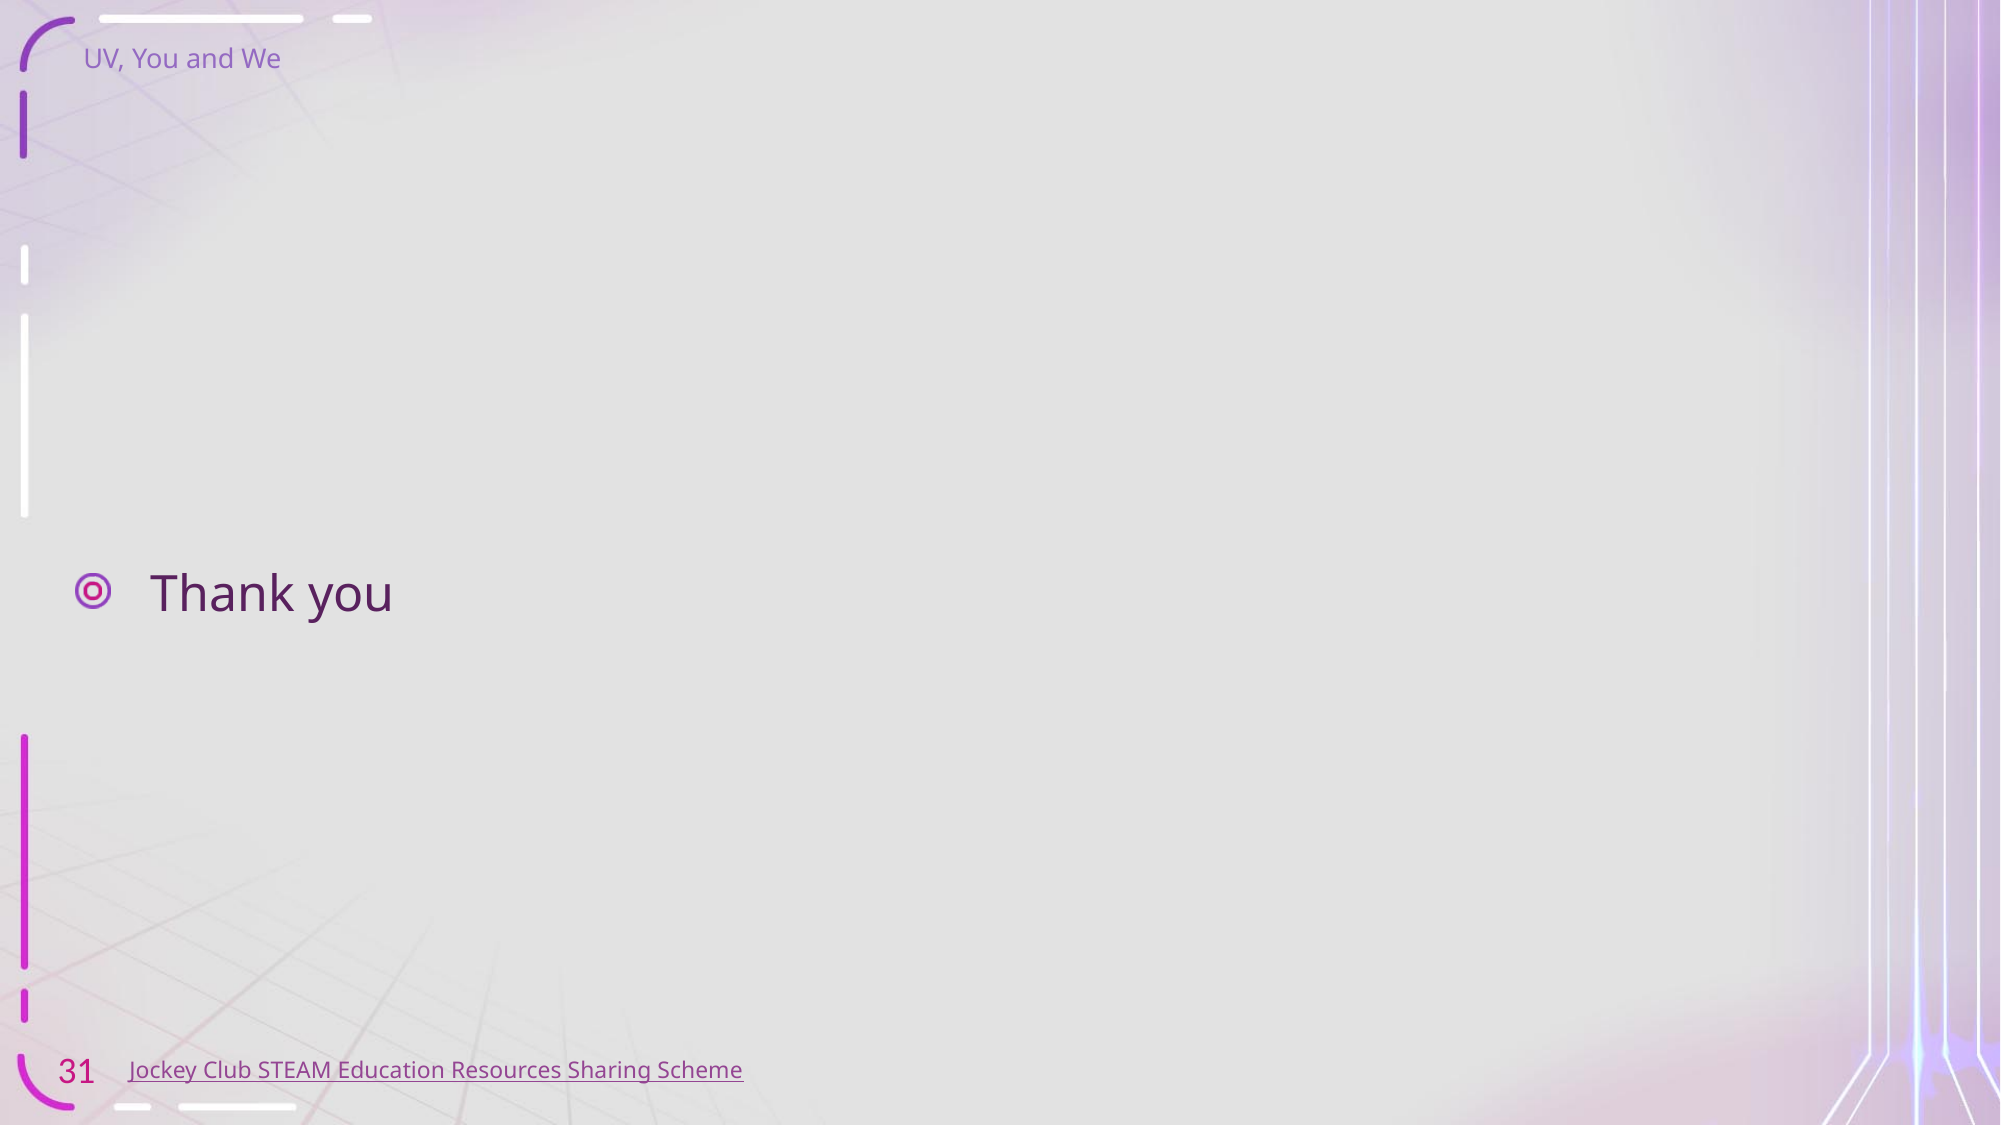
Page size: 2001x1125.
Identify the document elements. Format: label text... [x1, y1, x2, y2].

list Thank you [61, 284, 1862, 1043]
picture [0, 0, 2001, 1125]
